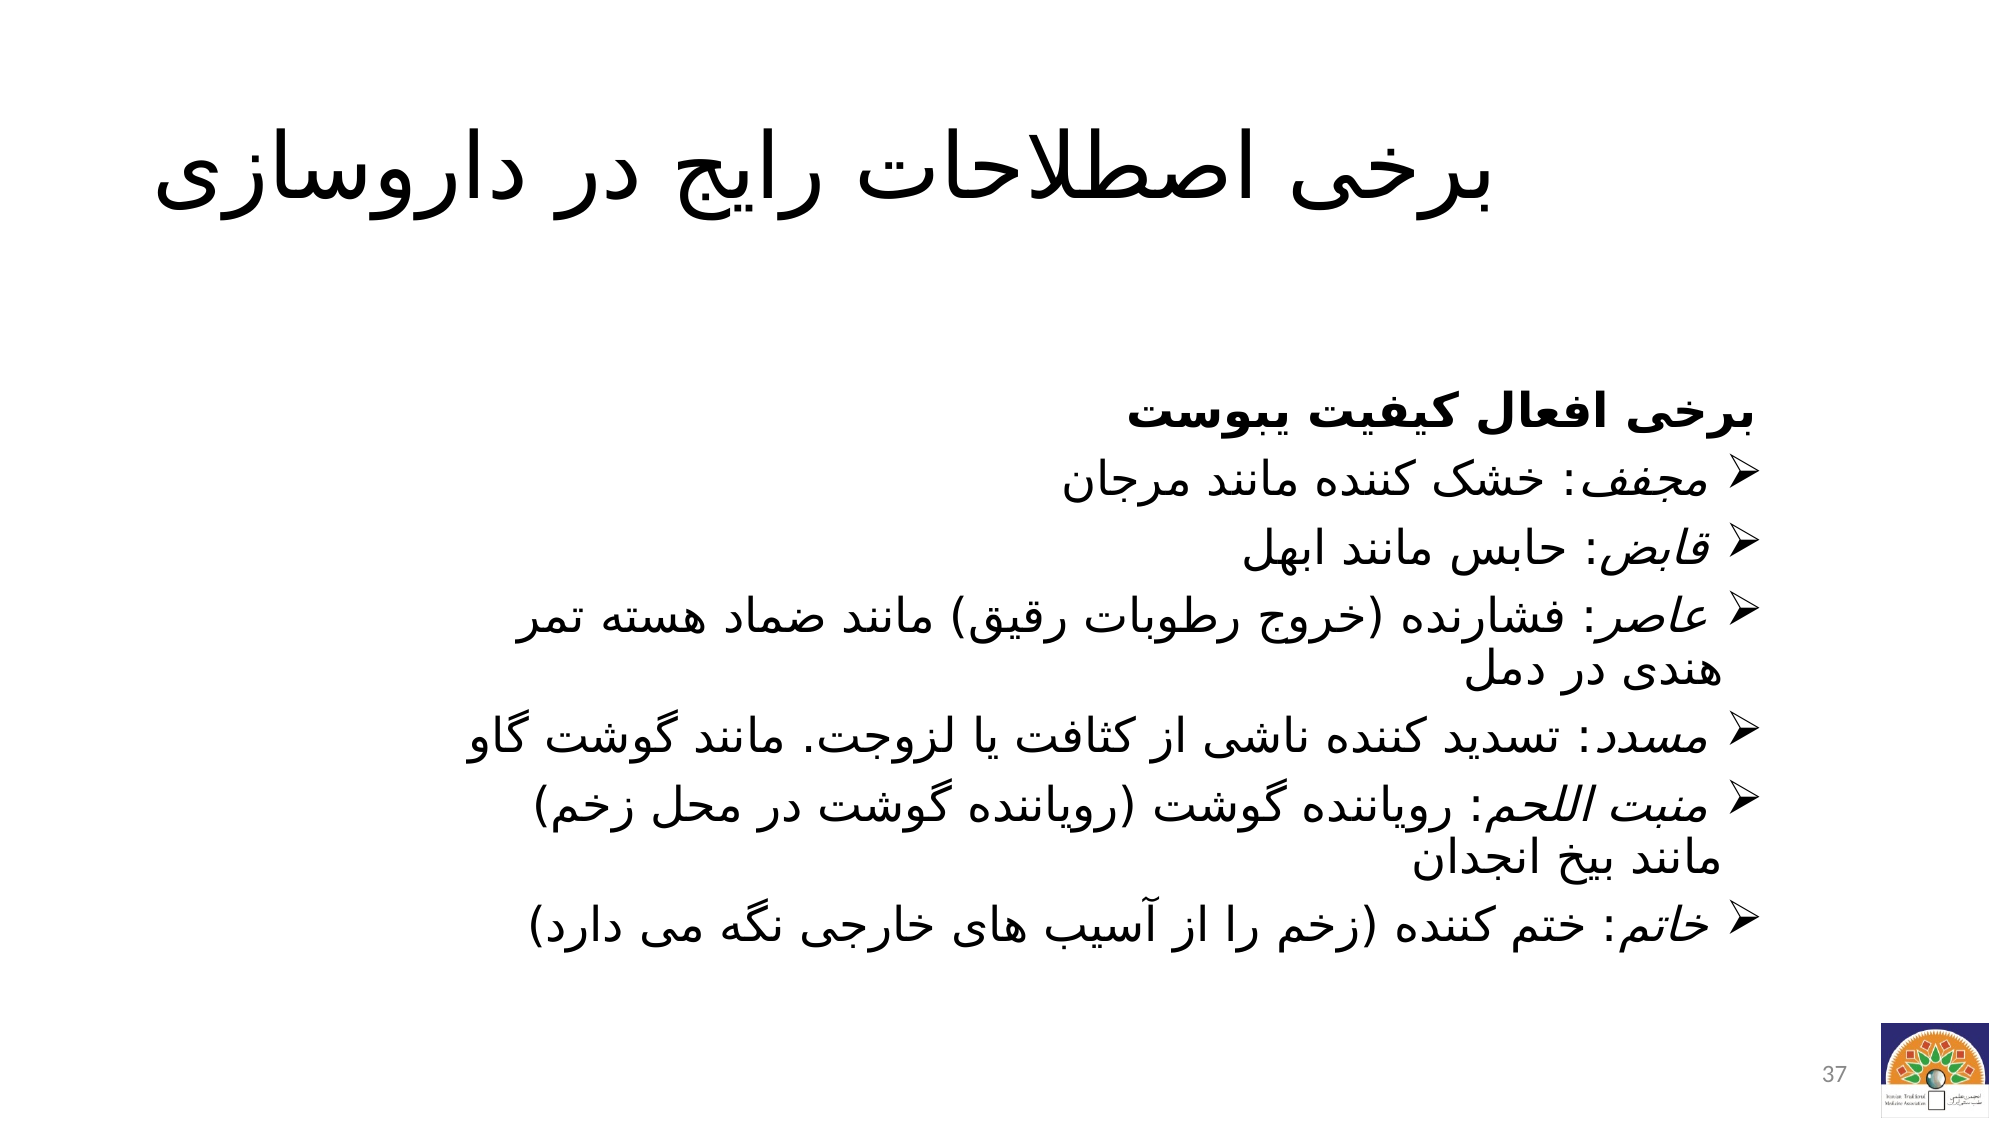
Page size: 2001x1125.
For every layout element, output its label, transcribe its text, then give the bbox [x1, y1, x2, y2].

slide_number 37 [1412, 1042, 1863, 1103]
title برخی اصطلاحات رایج در داروسازی [137, 59, 1863, 278]
picture [1881, 1023, 1990, 1118]
list برخی افعال کیفیت یبوست مجفف: خشک کننده مانند مرجان قابض: حابس مانند ابهل عاصر: فشارنده (خروج رطوبات رقیق) مانند ضماد هسته تمر هندی در دمل مسدد: تسدید کننده ناشی از کثافت یا لزوجت. مانند گوشت گاو منبت اللحم: رویاننده گوشت (رویاننده گوشت در محل زخم) مانند بیخ انجدان خاتم: ختم کننده (زخم را از آسیب های خارجی نگه می دارد) [421, 378, 1772, 966]
